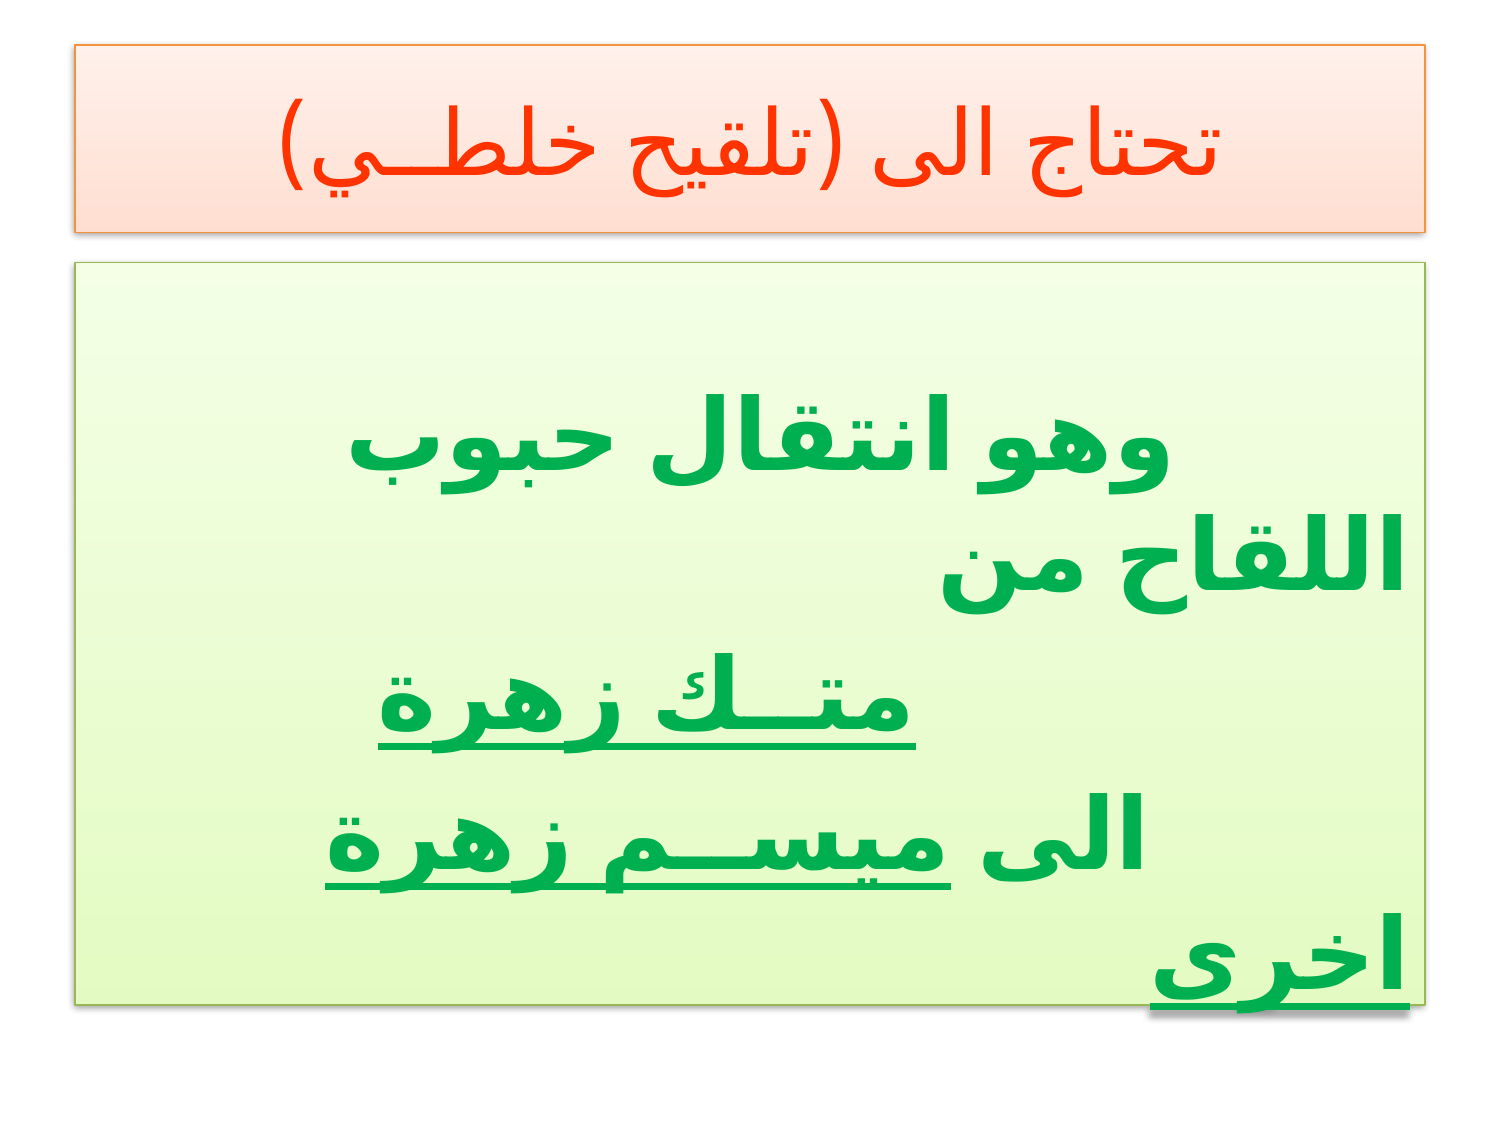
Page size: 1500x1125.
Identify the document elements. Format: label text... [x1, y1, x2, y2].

list وهو انتقال حبوب اللقاح من متــك زهرة الى ميســم زهرة اخرى [74, 262, 1426, 1006]
title تحتاج الى (تلقيح خلطــي) [74, 44, 1426, 233]
